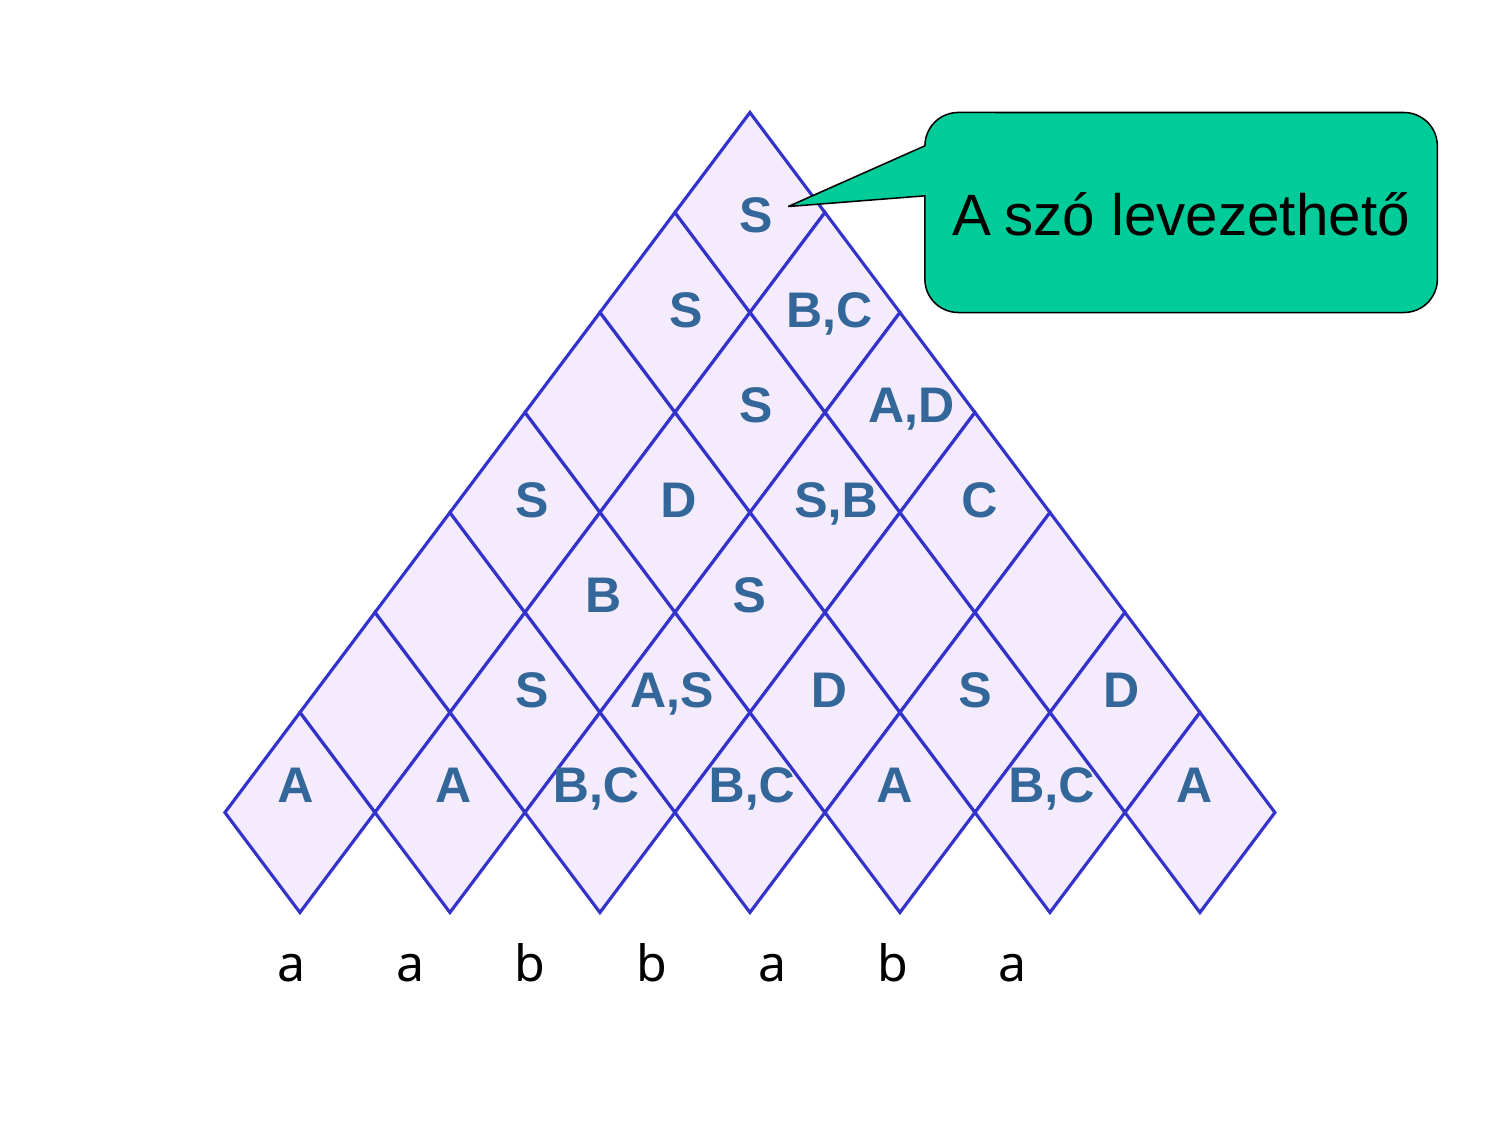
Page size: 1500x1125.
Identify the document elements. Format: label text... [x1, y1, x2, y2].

text_box [1130, 820, 1270, 913]
text_box [380, 820, 520, 913]
text_box A szó levezethető [788, 112, 1438, 313]
text_box [703, 112, 797, 174]
text_box [530, 820, 670, 913]
text_box a a b b a b a [262, 924, 1250, 999]
text_box [830, 820, 970, 913]
text_box [980, 820, 1120, 913]
text_box [224, 763, 370, 913]
text_box S S B,C S A,D S D S,B C B S S A,S D S D A A B,C B,C A B,C A [262, 174, 1475, 820]
text_box [680, 820, 820, 913]
